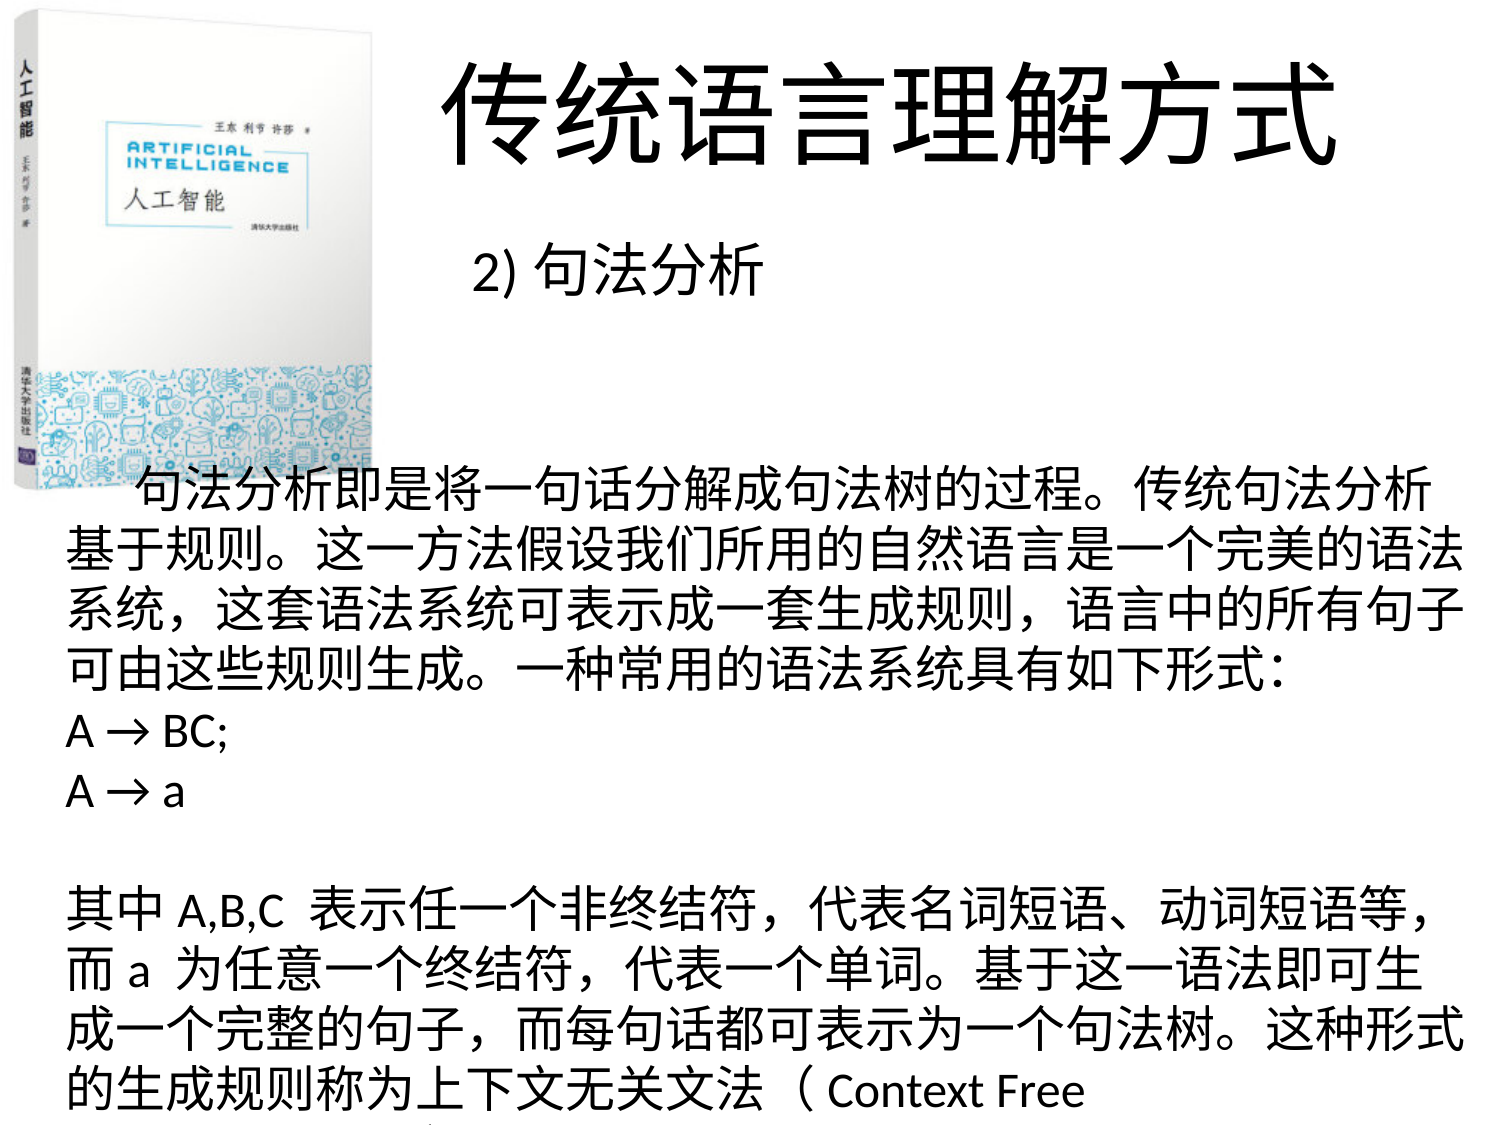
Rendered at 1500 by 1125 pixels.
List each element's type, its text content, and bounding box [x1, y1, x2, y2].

text_box 2)句法分析 [456, 225, 1192, 311]
text_box 句法分析即是将一句话分解成句法树的过程。传统句法分析基于规则。这一方法假设我们所用的自然语言是一个完美的语法系统，这套语法系统可表示成一套生成规则，语言中的所有句子可由这些规则生成。一种常用的语法系统具有如下形式： A → BC; A → a 其中A,B,C 表示任一个非终结符，代表名词短语、动词短语等，而a 为任意一个终结符，代表一个单词。基于这一语法即可生成一个完整的句子，而每句话都可表示为一个句法树。这种形式的生成规则称为上下文无关文法（Context Free Grammar，CFG）。 [50, 450, 1489, 1125]
picture [0, 0, 441, 510]
text_box 传统语言理解方式 [424, 52, 1355, 189]
